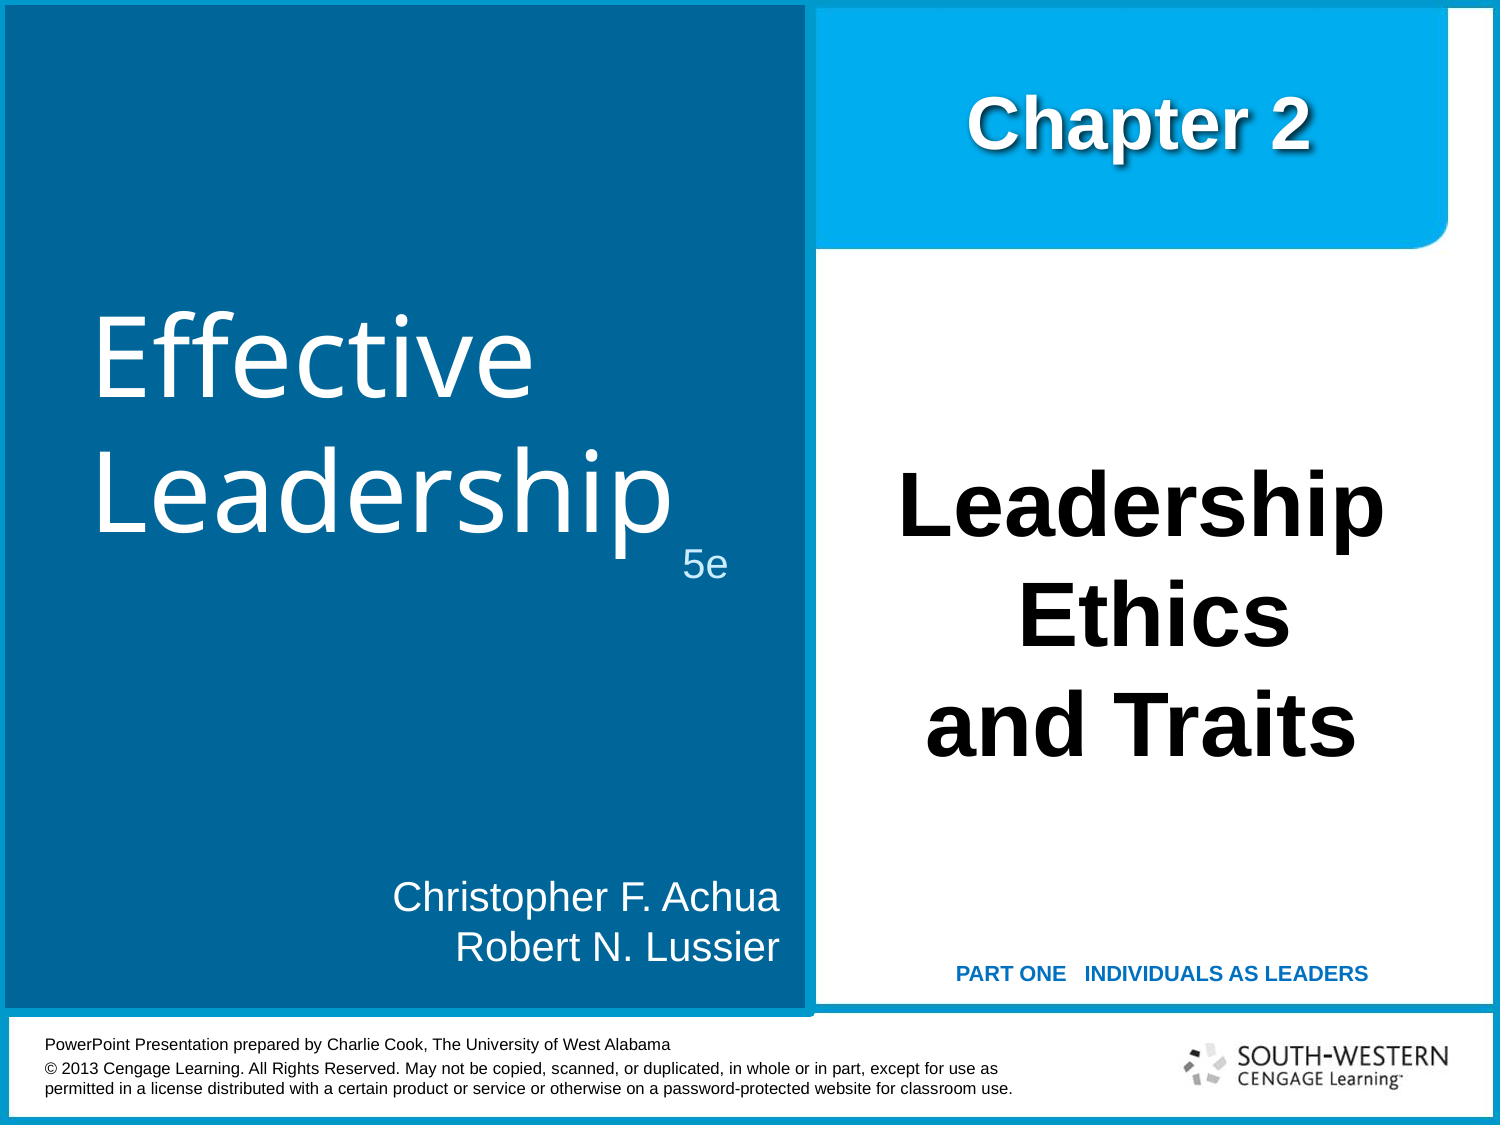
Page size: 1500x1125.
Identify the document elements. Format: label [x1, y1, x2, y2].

picture [8, 1013, 1493, 1118]
picture [816, 7, 1494, 1005]
